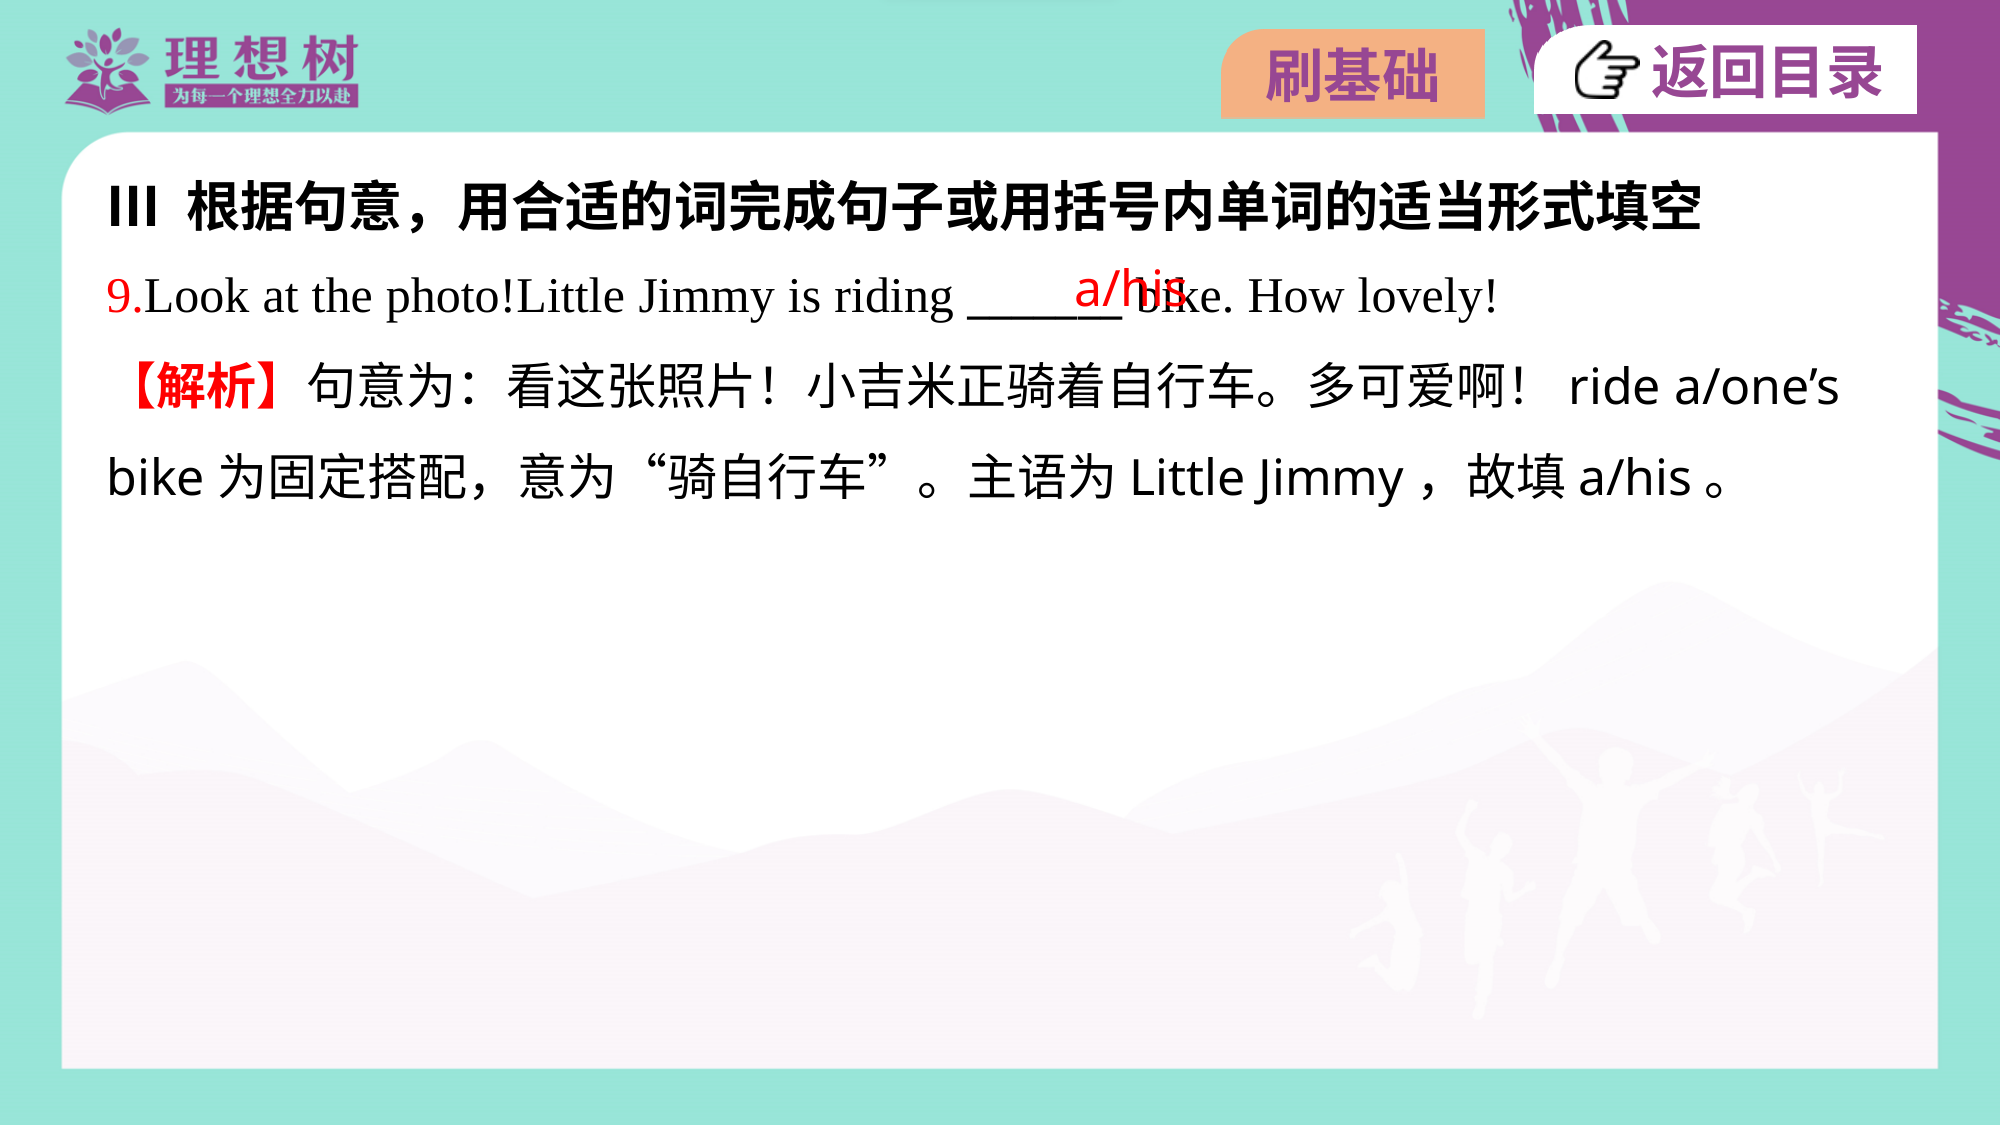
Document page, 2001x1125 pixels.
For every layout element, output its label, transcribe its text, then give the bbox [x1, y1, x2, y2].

text_box 【解析】句意为：看这张照片！小吉米正骑着自行车。多可爱啊！ride a/one’s bike为固定搭配，意为“骑自行车”。主语为Little Jimmy，故填a/his。 [106, 322, 1895, 506]
picture [0, 0, 2000, 1125]
text_box 9.Look at the photo!Little Jimmy is riding _______ bike. How lovely! [106, 235, 1895, 322]
text_box a/his [1050, 229, 1212, 317]
text_box Ⅲ 根据句意，用合适的词完成句子或用括号内单词的适当形式填空 [106, 141, 1895, 235]
